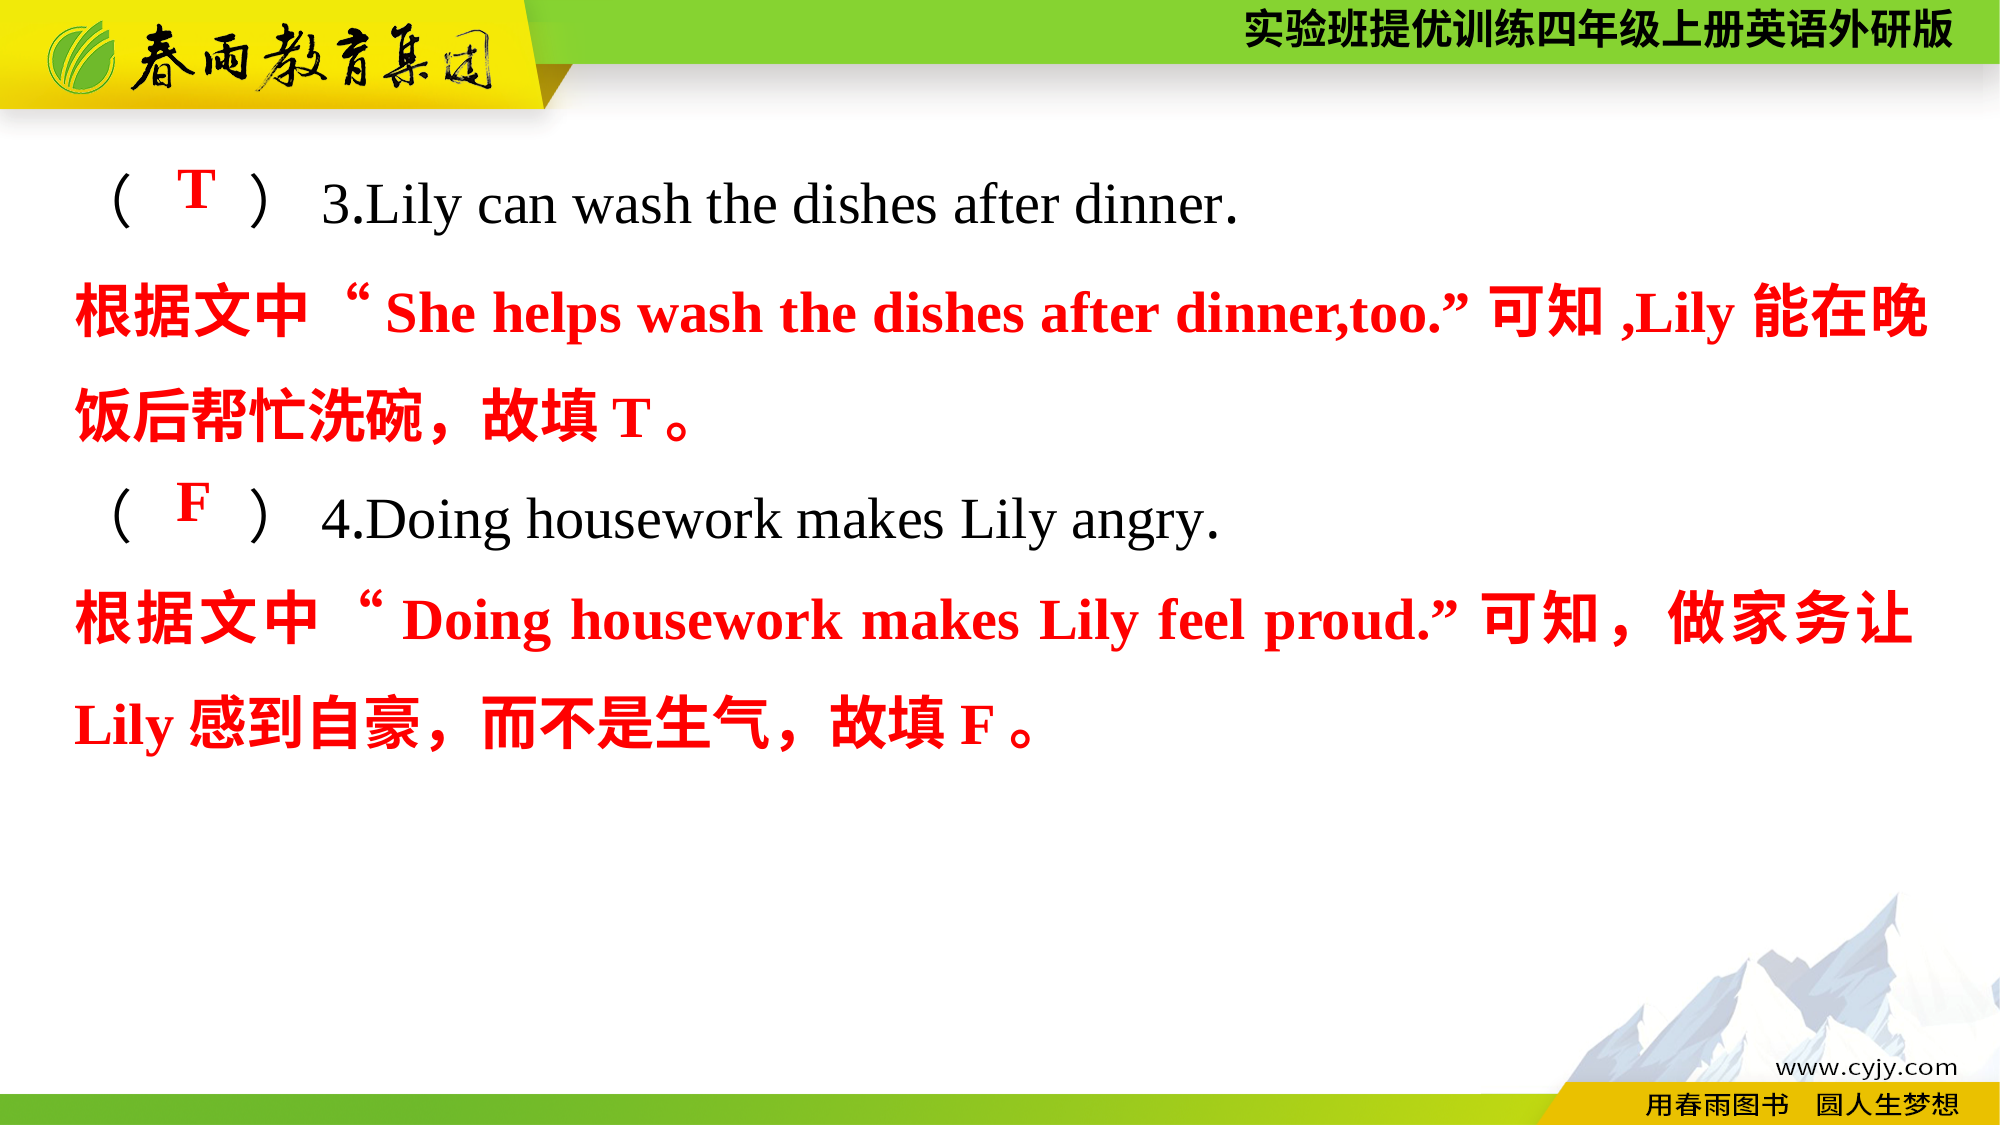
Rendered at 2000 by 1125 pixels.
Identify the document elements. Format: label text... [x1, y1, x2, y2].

text_box 根据文中“She helps wash the dishes after dinner,too.”可知,Lily能在晚饭后帮忙洗碗，故填T。 [59, 231, 1944, 457]
picture [0, 0, 2000, 1125]
text_box T [162, 143, 232, 228]
text_box 根据文中“Doing housework makes Lily feel proud.”可知，做家务让Lily感到自豪，而不是生气，故填F。 [59, 538, 1944, 764]
list （ ）3.Lily can wash the dishes after dinner. （ ）4.Doing housework makes Lily angry. [227, 457, 1944, 538]
list （ ）3.Lily can wash the dishes after dinner. （ ）4.Doing housework makes Lily angry. [59, 457, 161, 538]
list （ ）3.Lily can wash the dishes after dinner. （ ）4.Doing housework makes Lily angry. [59, 122, 1944, 231]
text_box F [161, 455, 227, 541]
